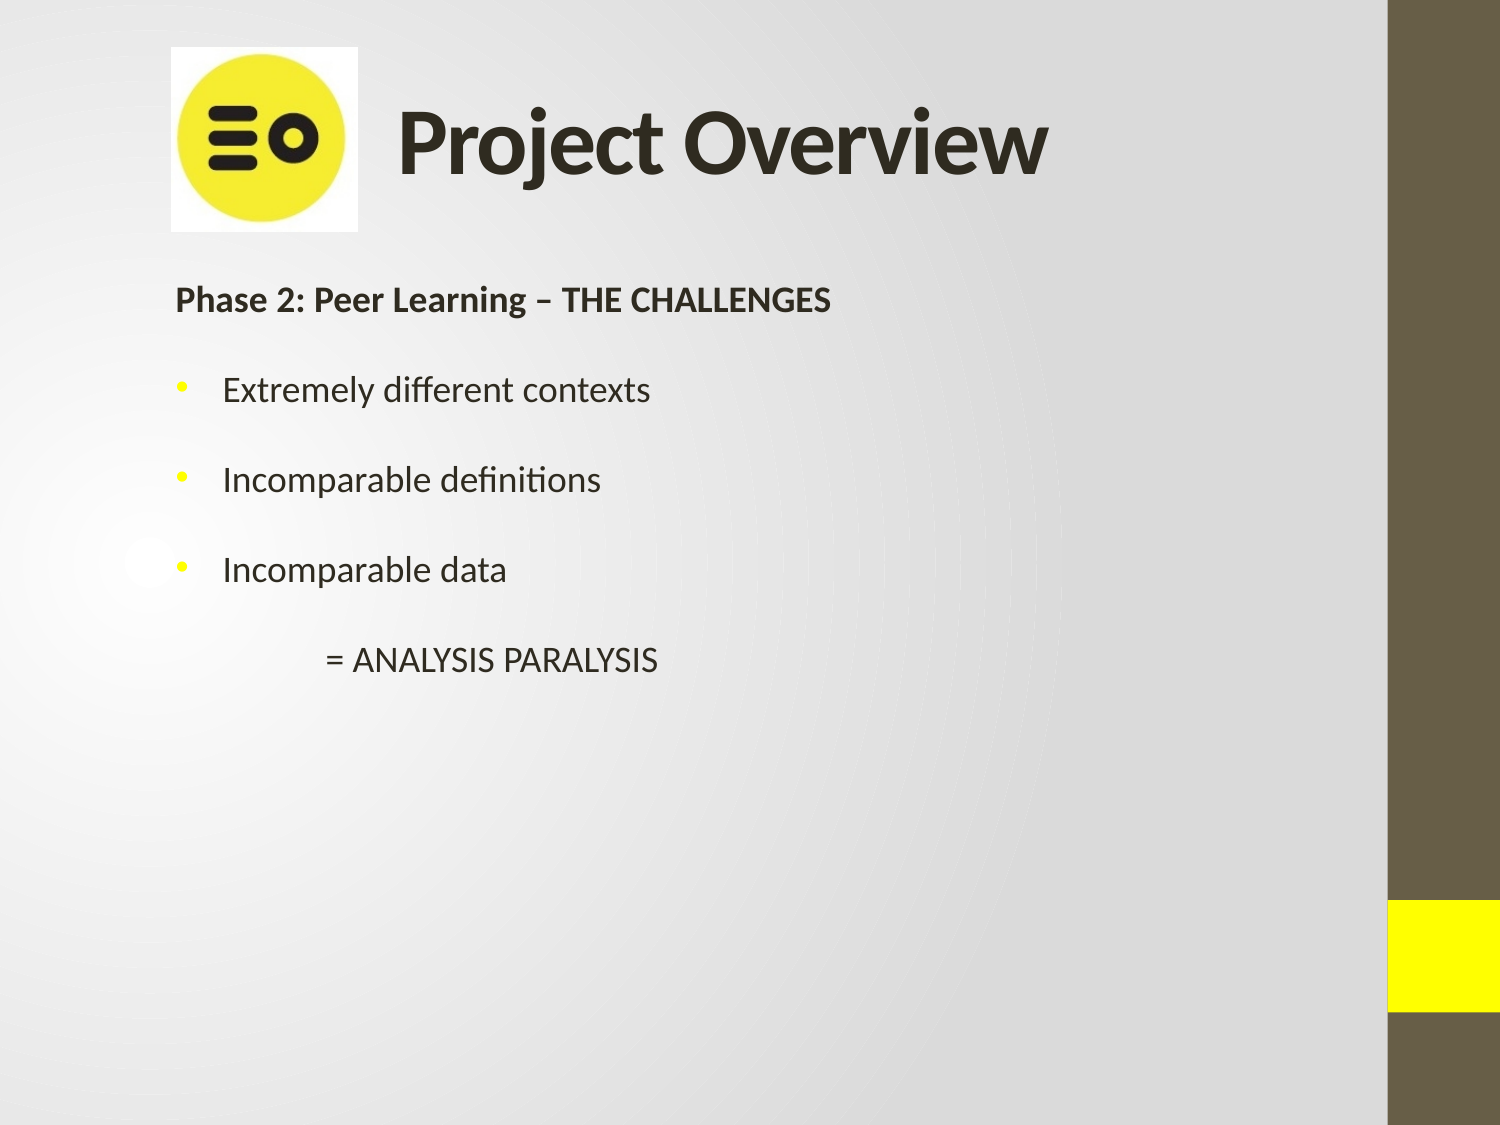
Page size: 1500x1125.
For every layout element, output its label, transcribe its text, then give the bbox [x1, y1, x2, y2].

text_box Phase 2: Peer Learning – THE CHALLENGES Extremely different contexts Incomparable definitions Incomparable data = ANALYSIS PARALYSIS [160, 267, 848, 867]
title Project Overview [382, 42, 1388, 231]
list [170, 46, 359, 233]
